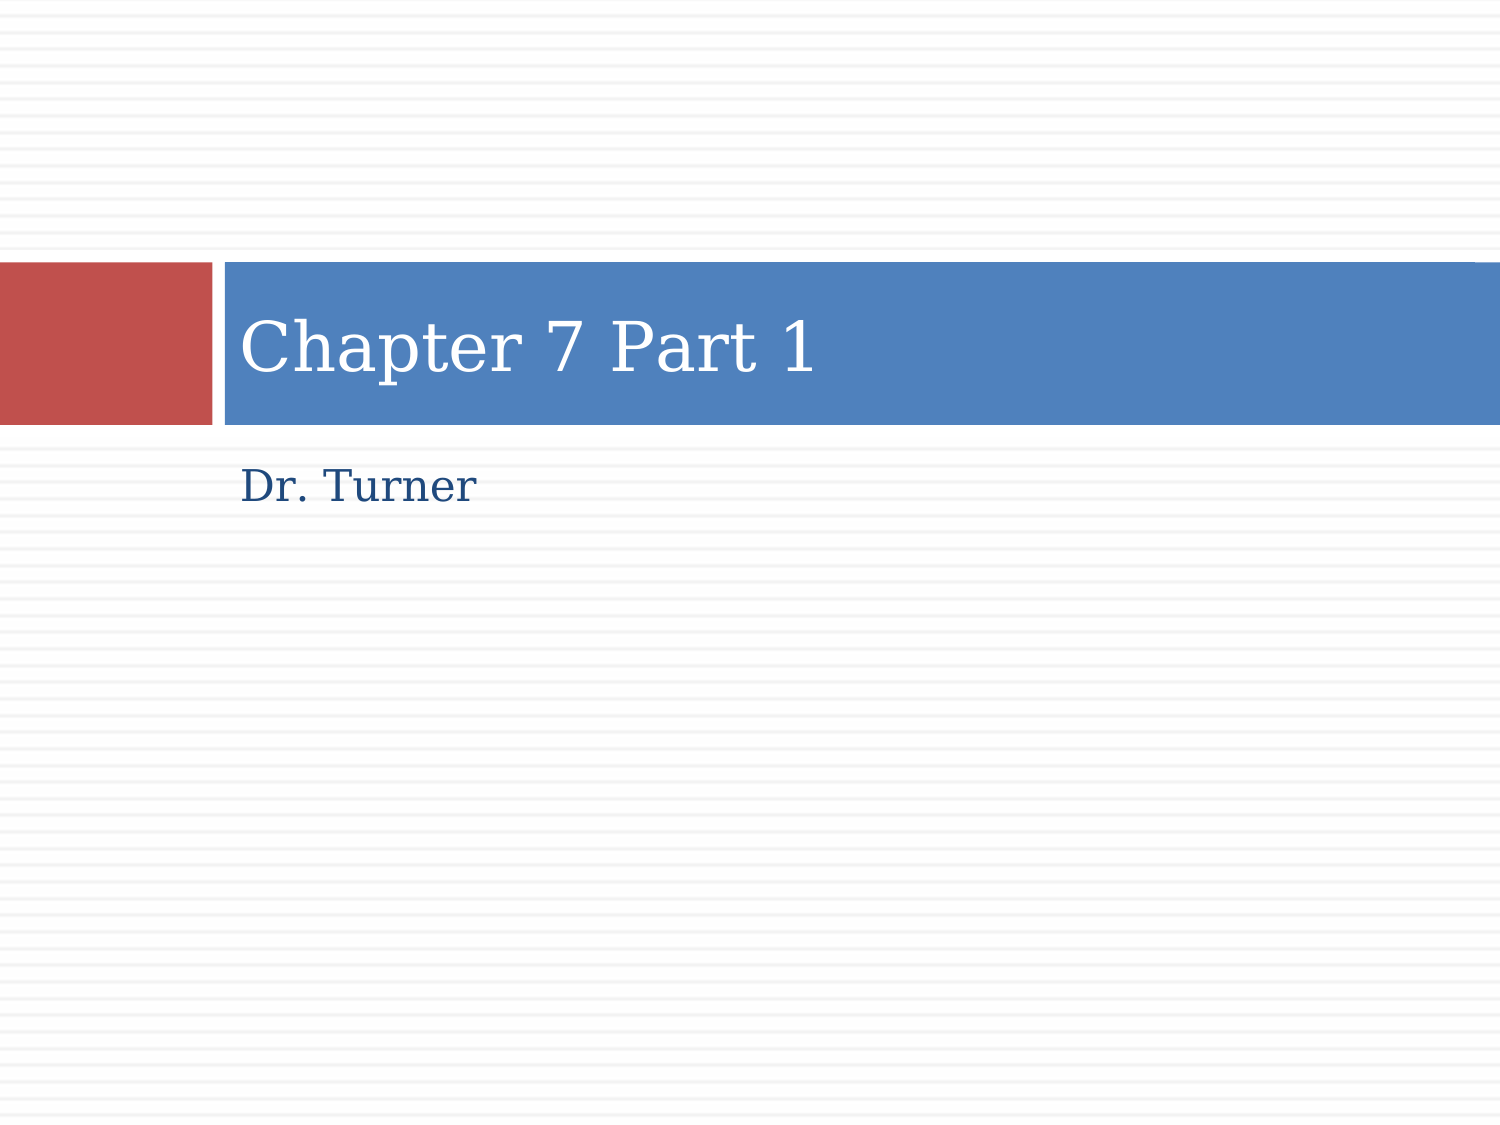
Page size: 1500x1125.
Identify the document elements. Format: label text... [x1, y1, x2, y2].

list Dr. Turner [225, 450, 1394, 725]
title Chapter 7 Part 1 [225, 262, 1475, 425]
